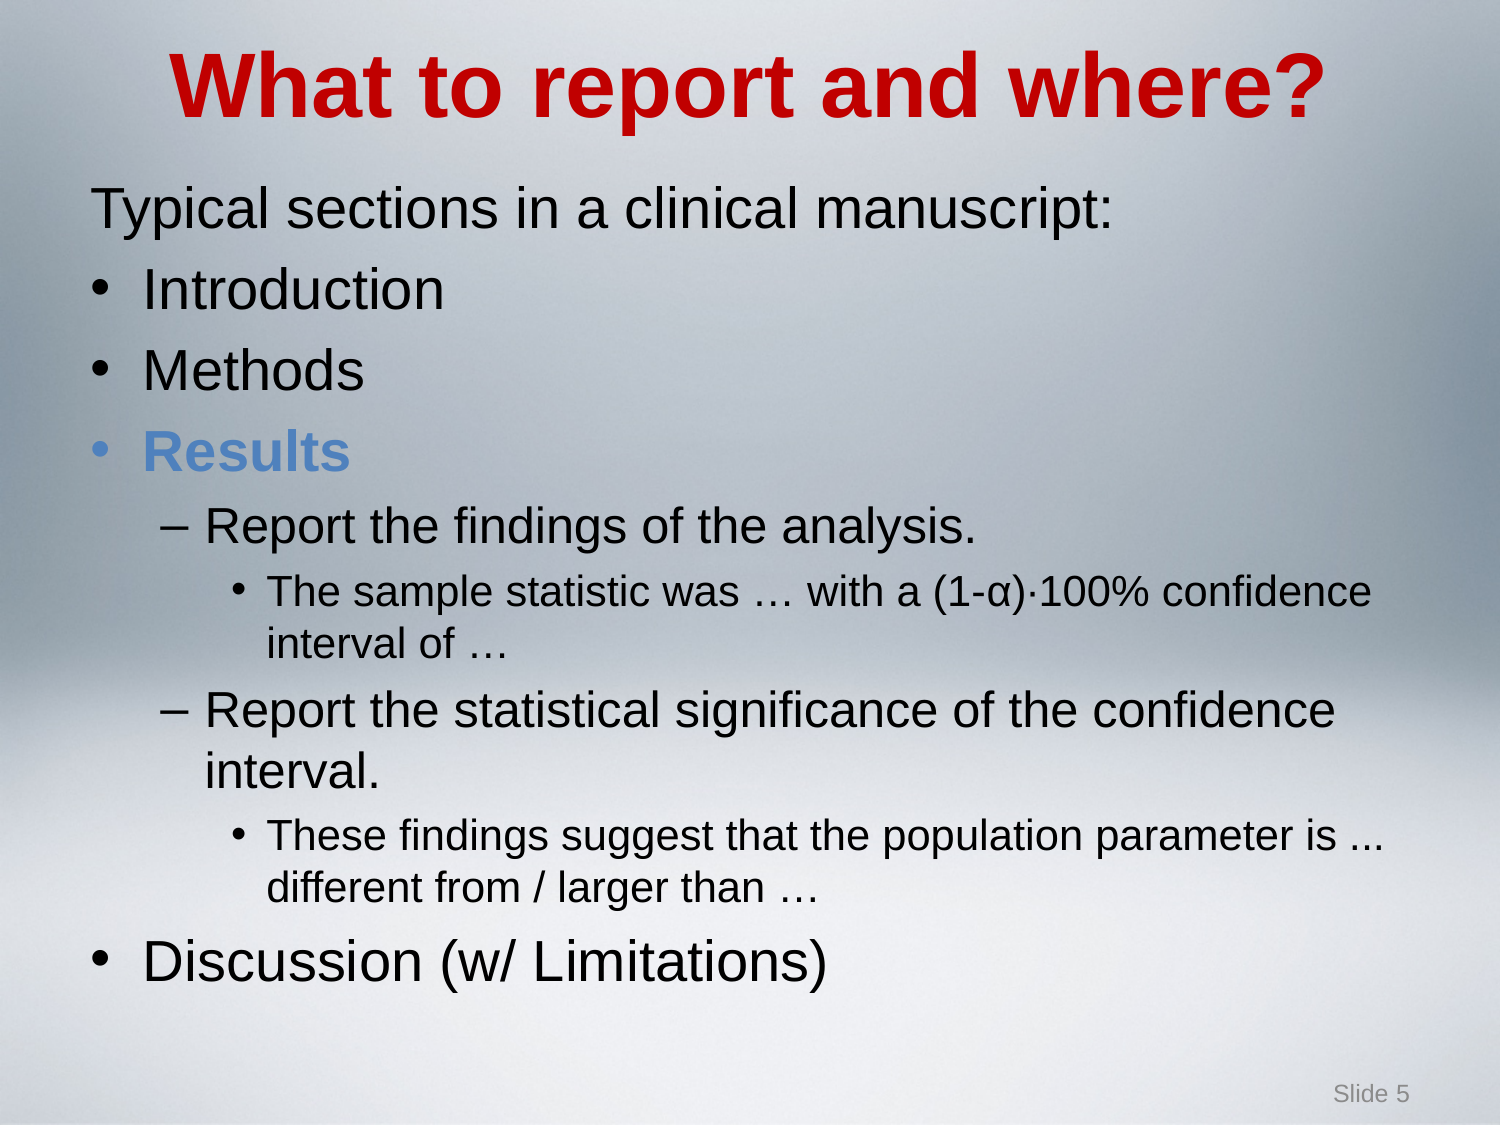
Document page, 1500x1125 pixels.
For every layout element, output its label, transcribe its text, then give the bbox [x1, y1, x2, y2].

picture [0, 0, 1500, 1125]
title What to report and where? [75, 12, 1425, 150]
list Typical sections in a clinical manuscript: Introduction Methods Results Report the findings of the analysis. The sample statistic was … with a (1-α)∙100% confidence interval of … Report the statistical significance of the confidence interval. These findings suggest that the population parameter is ... different from / larger than … Discussion (w/ Limitations) [75, 162, 1425, 1005]
slide_number Slide 5 [1074, 1062, 1425, 1123]
